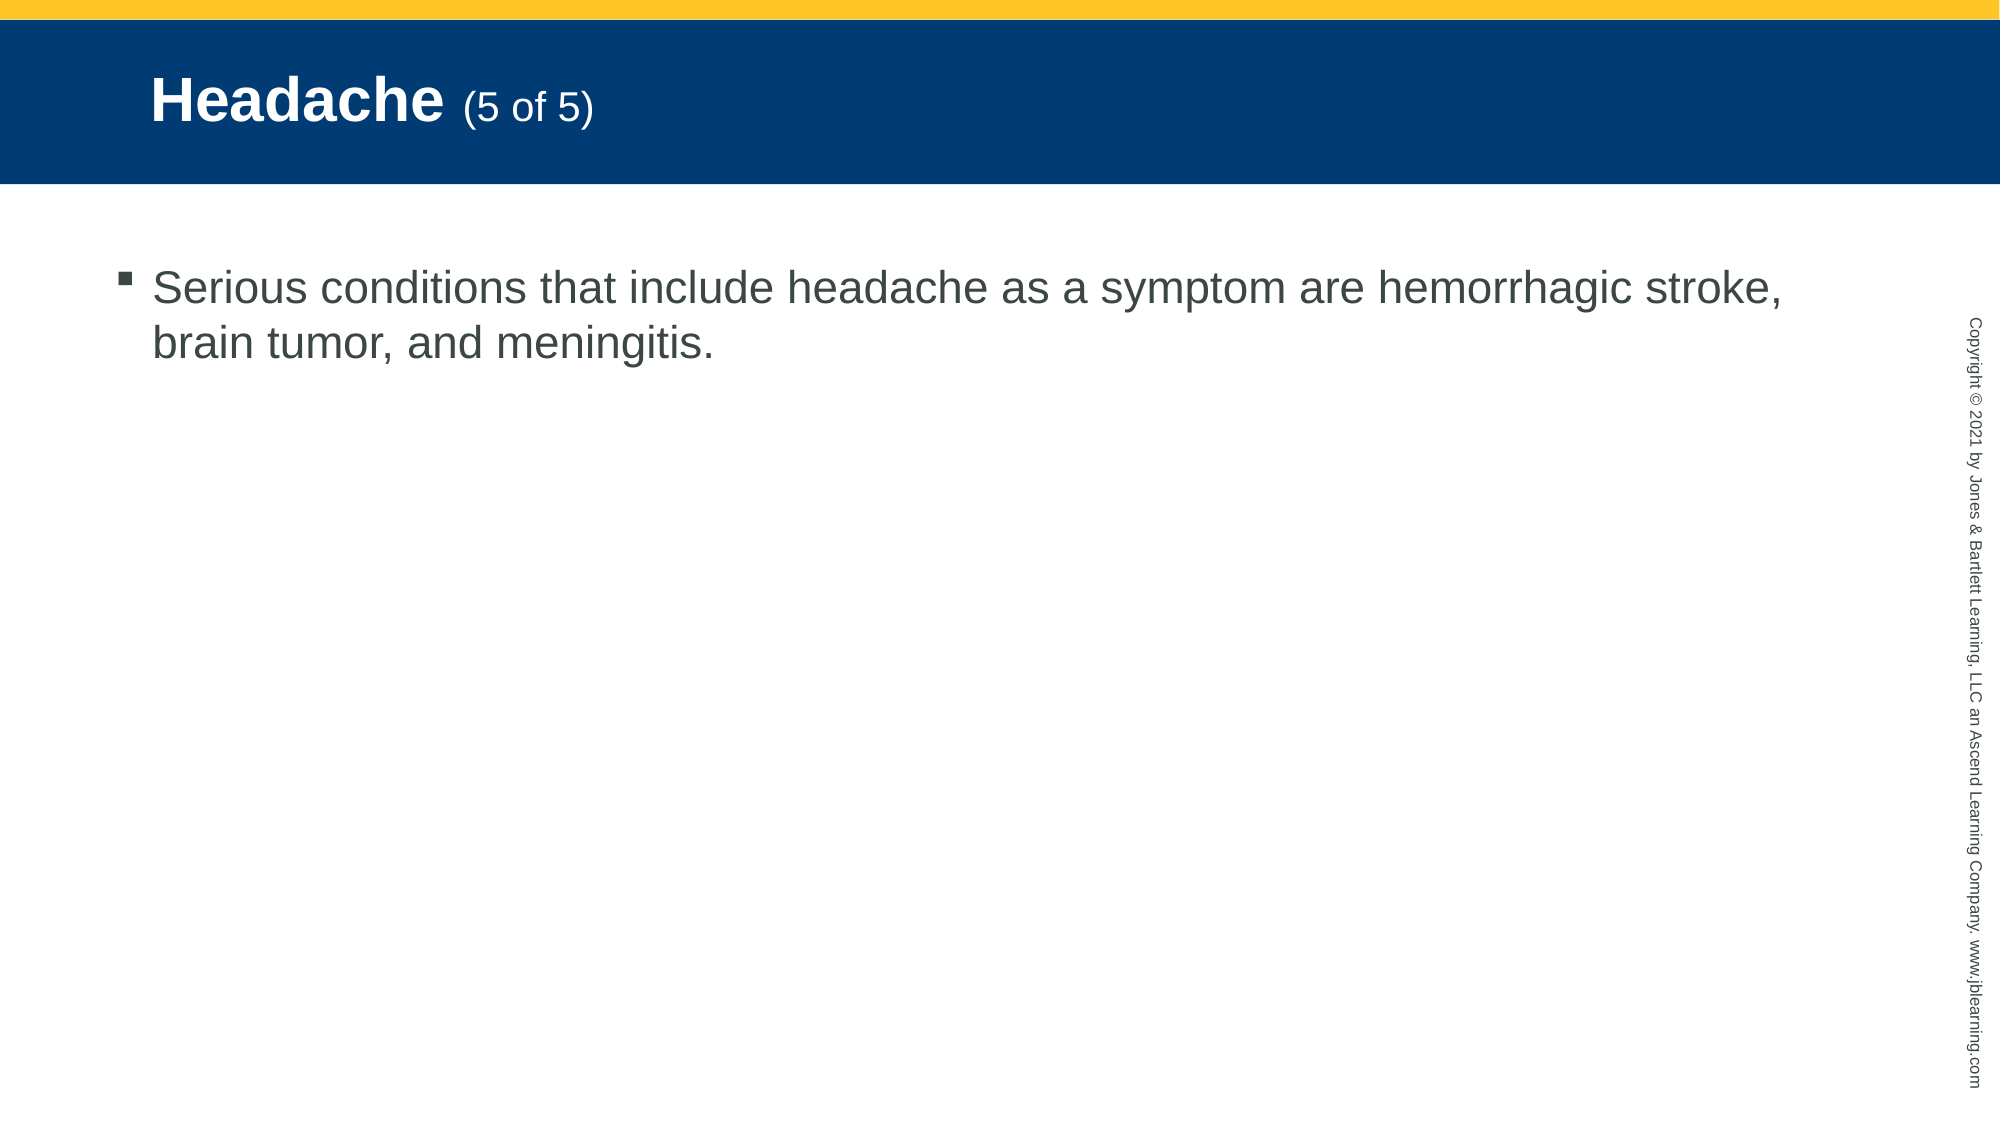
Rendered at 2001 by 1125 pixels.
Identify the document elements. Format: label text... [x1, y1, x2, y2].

list Serious conditions that include headache as a symptom are hemorrhagic stroke, brain tumor, and meningitis. [99, 249, 1917, 1038]
title Headache (5 of 5) [0, 19, 2000, 185]
